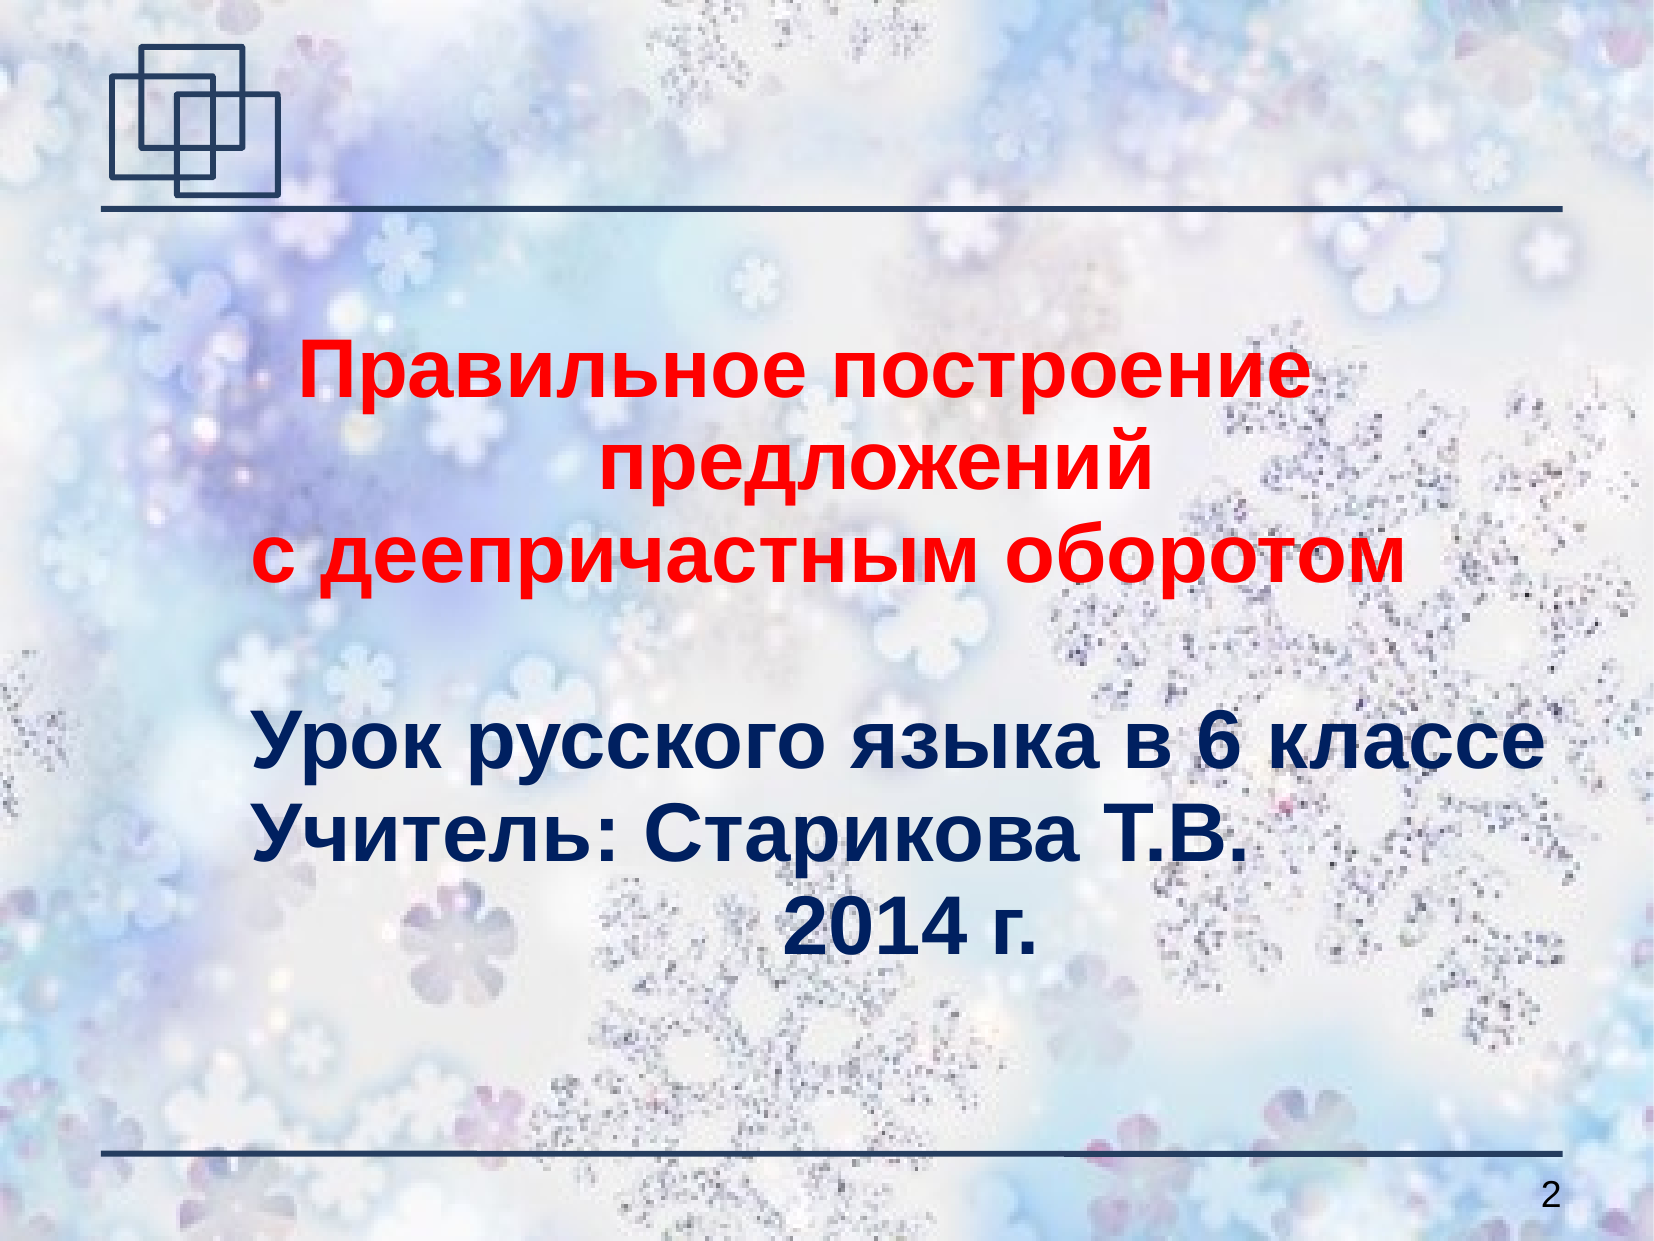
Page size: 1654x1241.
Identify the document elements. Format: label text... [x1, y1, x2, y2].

picture [0, 0, 1654, 1241]
text_box Правильное построение предложений с деепричастным оборотом Урок русского языка в 6 классе Учитель: Старикова Т.В. 2014 г. [236, 315, 1564, 981]
